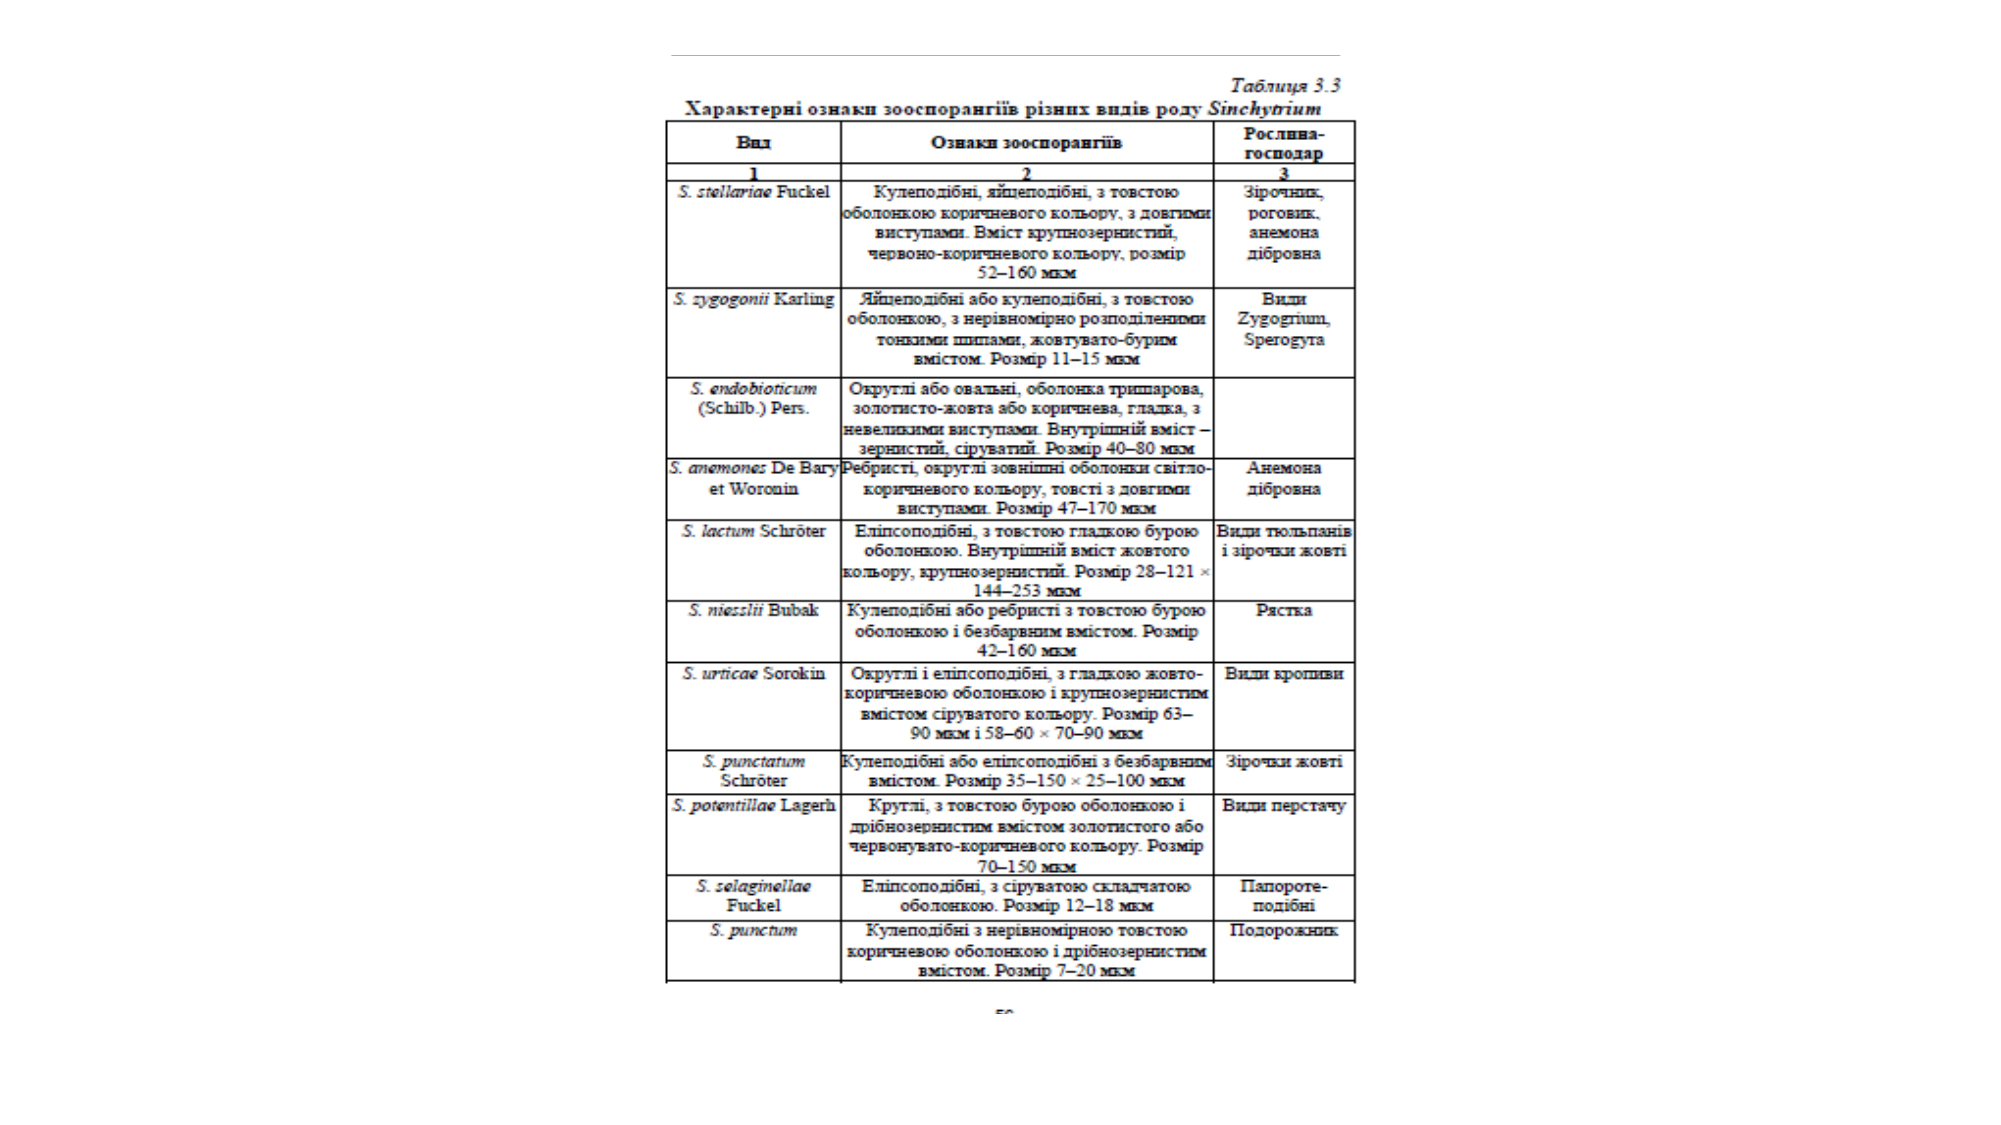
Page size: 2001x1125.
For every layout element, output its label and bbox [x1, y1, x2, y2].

picture [626, 55, 1387, 1014]
